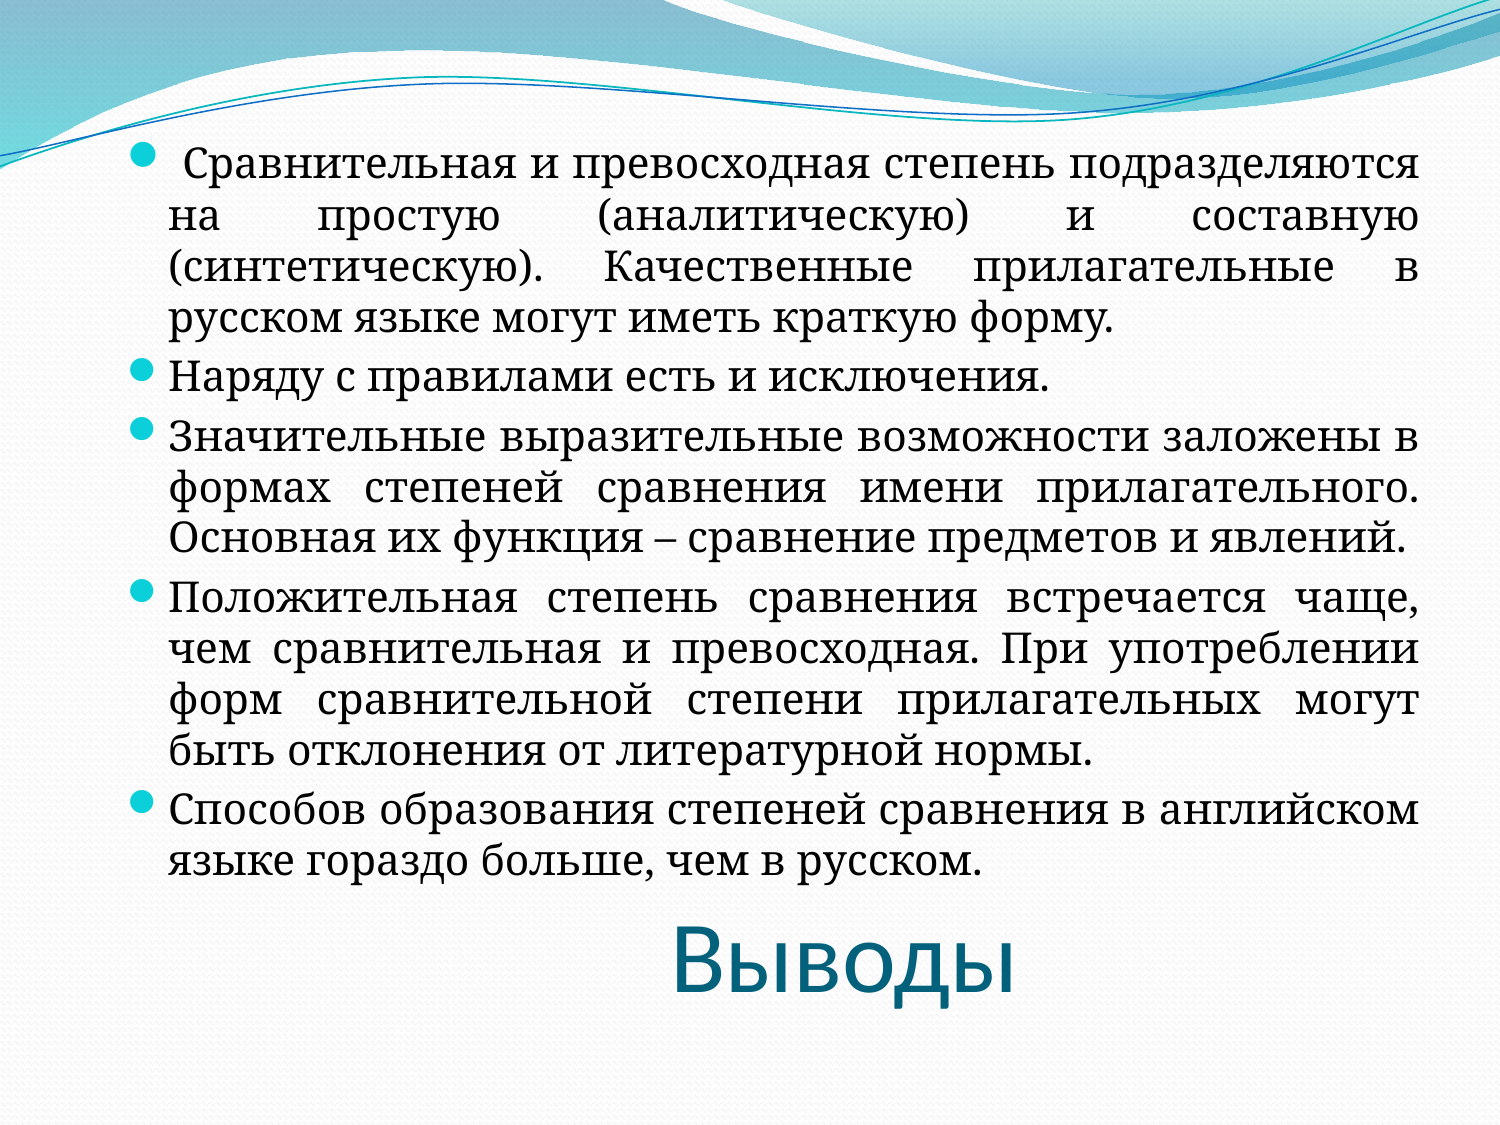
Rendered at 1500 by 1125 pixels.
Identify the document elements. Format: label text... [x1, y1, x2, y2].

list Сравнительная и превосходная степень подразделяются на простую (аналитическую) и составную (синтетическую). Качественные прилагательные в русском языке могут иметь краткую форму. Наряду с правилами есть и исключения. Значительные выразительные возможности заложены в формах степеней сравнения имени прилагательного. Основная их функция – сравнение предметов и явлений. Положительная степень сравнения встречается чаще, чем сравнительная и превосходная. При употреблении форм сравнительной степени прилагательных могут быть отклонения от литературной нормы. Способов образования степеней сравнения в английском языке гораздо больше, чем в русском. [112, 125, 1436, 929]
title Выводы [188, 881, 1500, 1013]
